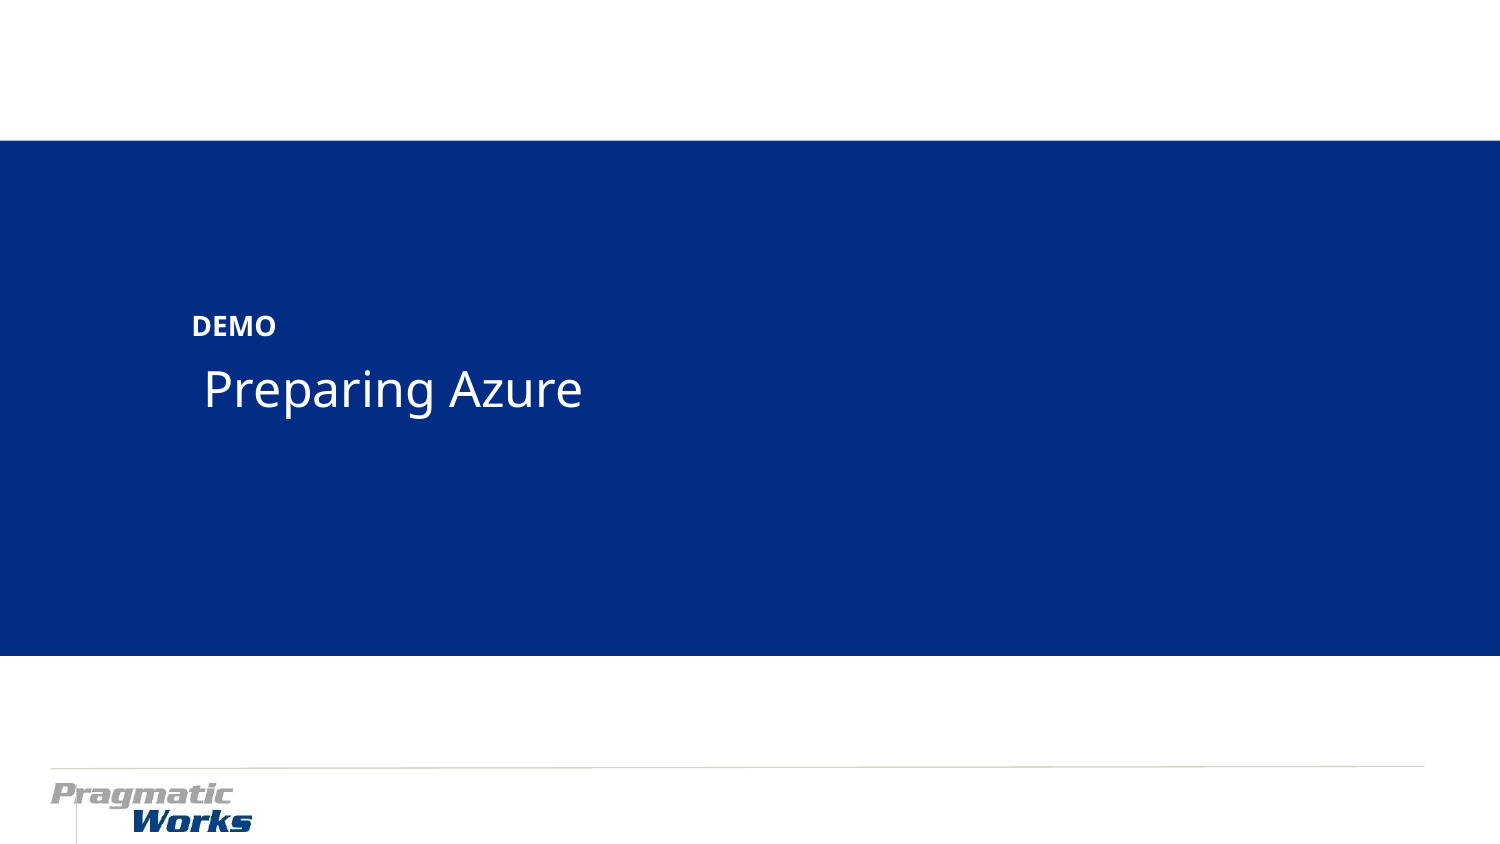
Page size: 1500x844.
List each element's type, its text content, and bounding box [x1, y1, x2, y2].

list Preparing Azure [188, 356, 1325, 548]
picture [50, 783, 252, 832]
